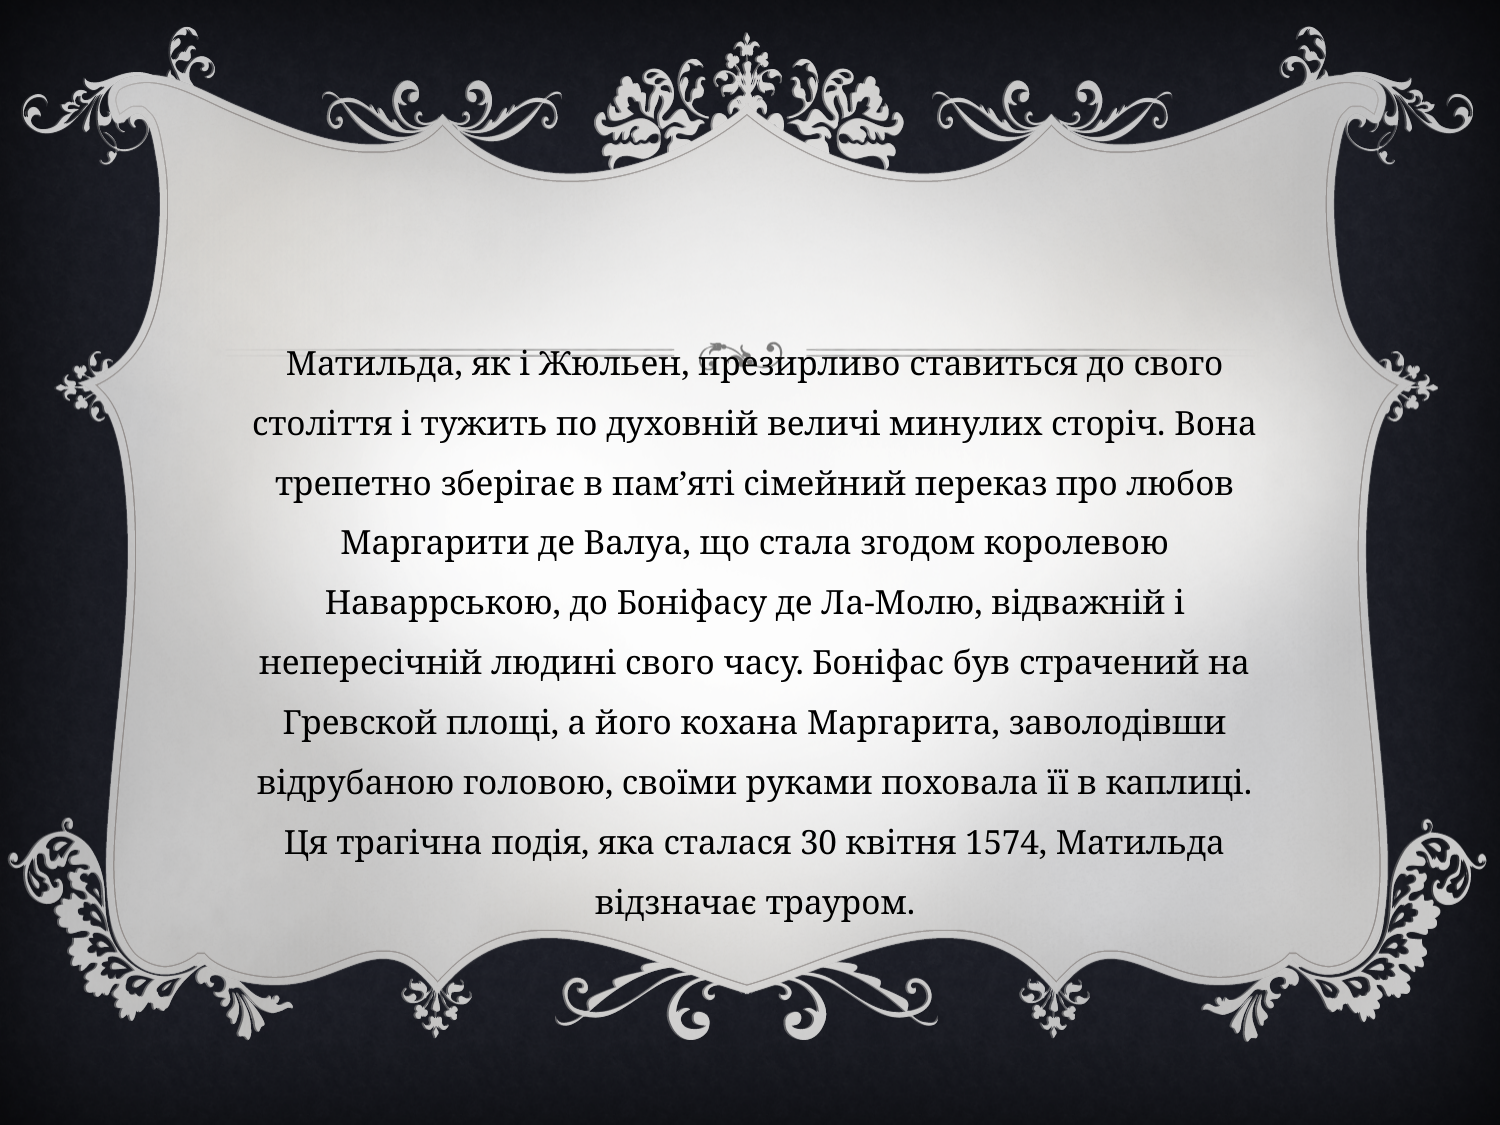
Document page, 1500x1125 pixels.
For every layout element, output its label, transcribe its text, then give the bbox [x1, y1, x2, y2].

picture [0, 0, 1500, 265]
picture [0, 419, 1500, 1125]
list Матильда, як і Жюльен, презирливо ставиться до свого століття і тужить по духовній величі минулих сторіч. Вона трепетно ​​зберігає в пам’яті сімейний переказ про любов Маргарити де Валуа, що стала згодом королевою Наваррською, до Боніфасу де Лa-Молю, відважній і непересічній людині свого часу. Боніфас був страчений на Гревской площі, а його кохана Маргарита, заволодівши відрубаною головою, своїми руками поховала її в каплиці. Ця трагічна подія, яка сталася 30 квітня 1574, Матильда відзначає трауром. [230, 314, 1281, 815]
